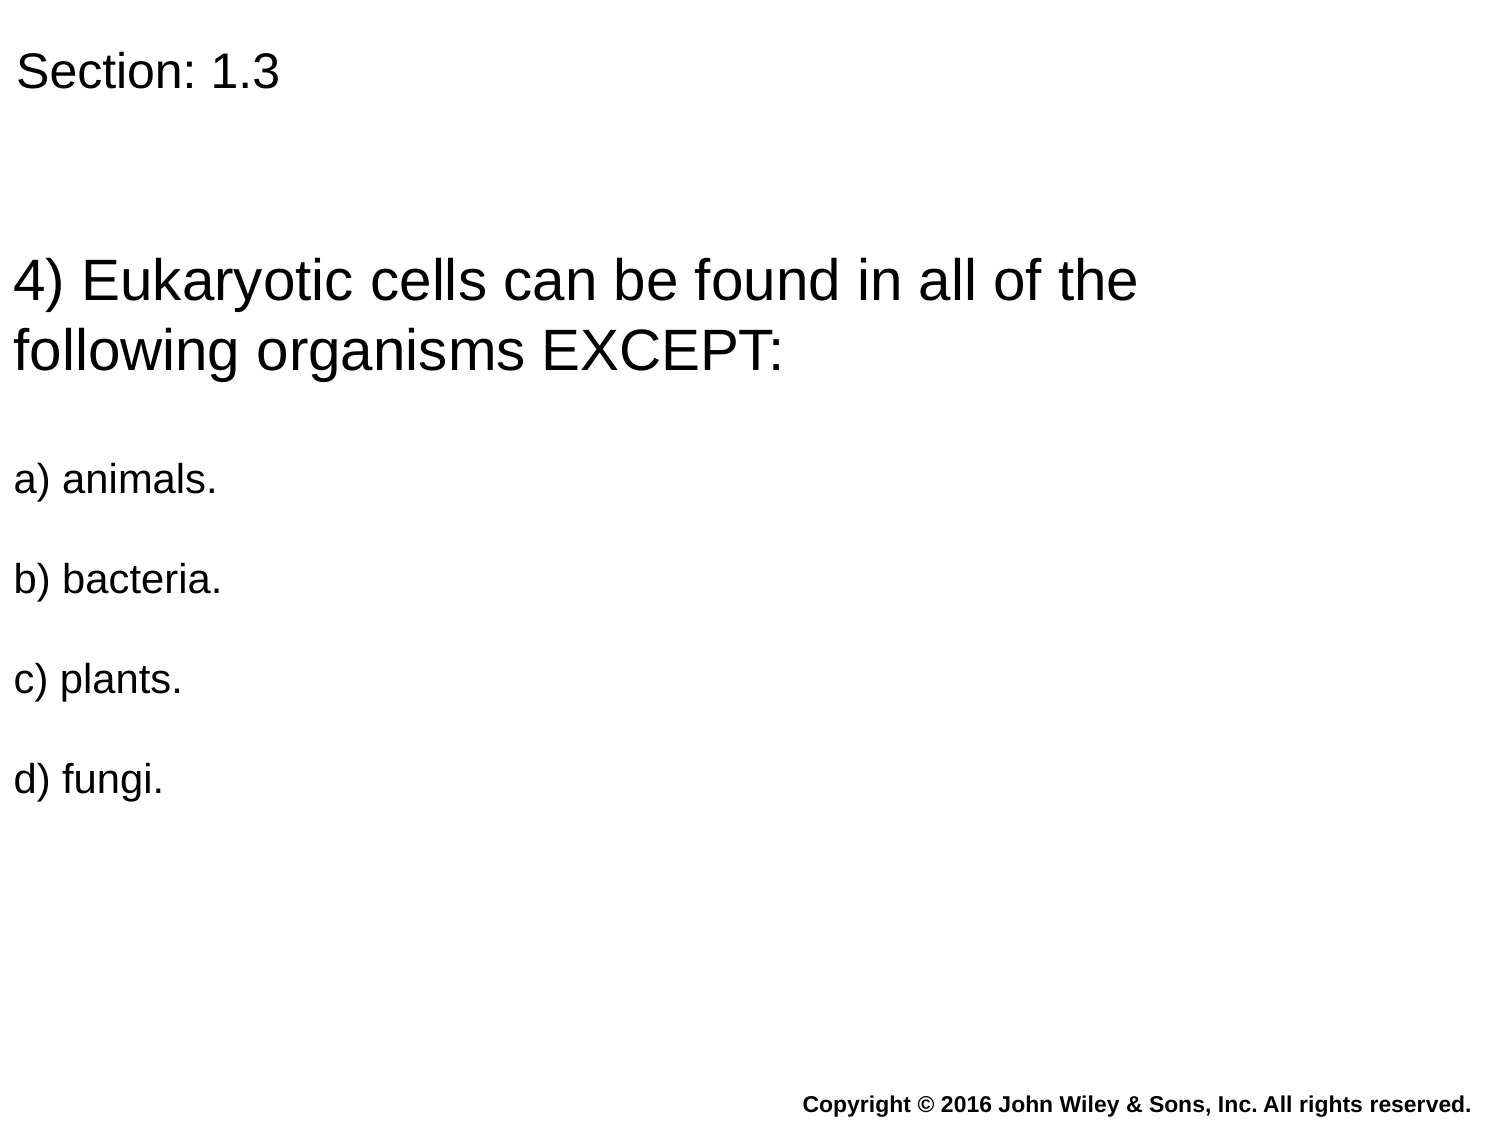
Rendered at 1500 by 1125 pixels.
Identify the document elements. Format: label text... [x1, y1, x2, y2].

text_box Section: 1.3 [1, 31, 296, 166]
text_box Copyright © 2016 John Wiley & Sons, Inc. All rights reserved. [512, 1065, 1488, 1125]
text_box 4) Eukaryotic cells can be found in all of the following organisms EXCEPT: a) animals. b) bacteria. c) plants. d) fungi. [0, 234, 1299, 810]
